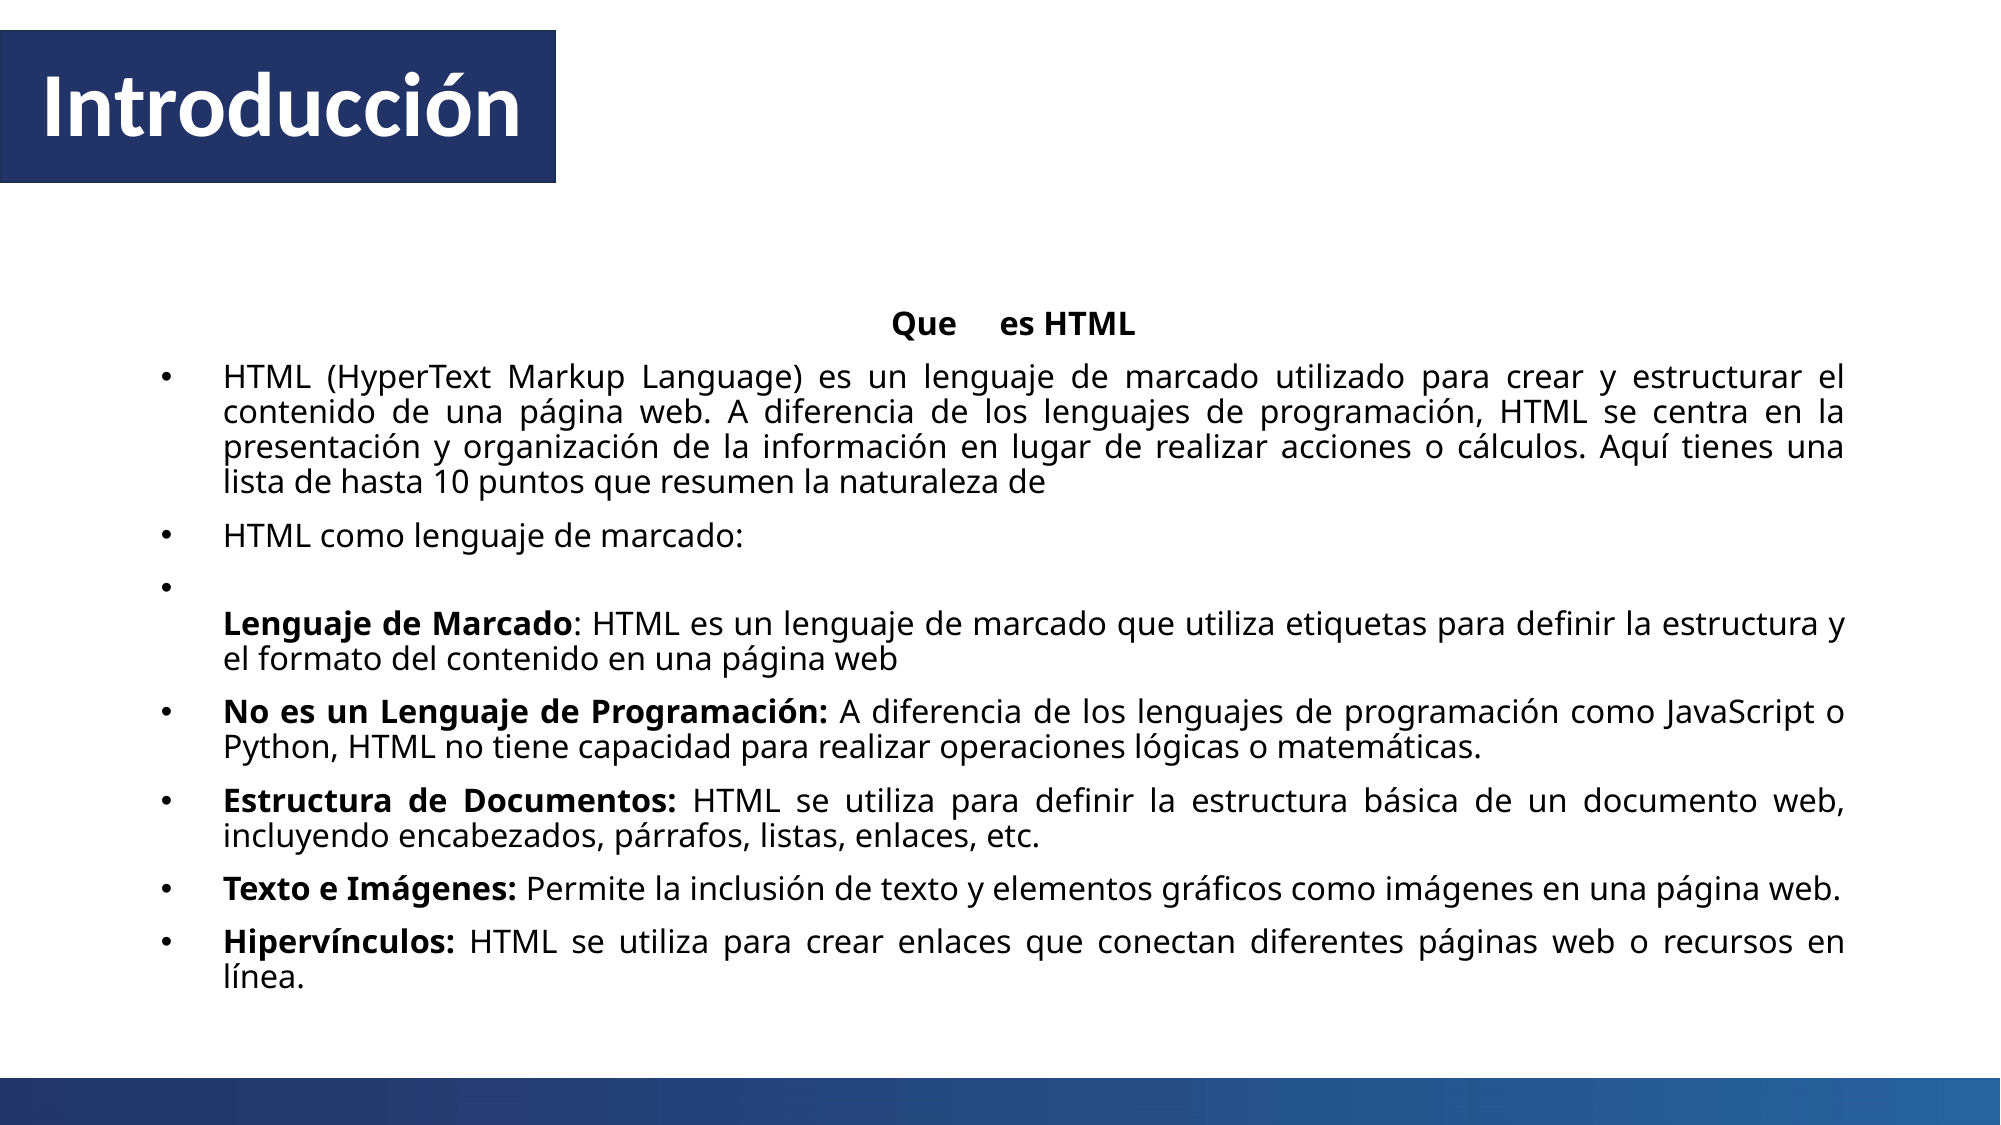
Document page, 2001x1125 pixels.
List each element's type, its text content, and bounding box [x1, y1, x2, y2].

text_box [0, 31, 556, 182]
picture [0, 1077, 2000, 1125]
list Que es HTML HTML (HyperText Markup Language) es un lenguaje de marcado utilizado para crear y estructurar el contenido de una página web. A diferencia de los lenguajes de programación, HTML se centra en la presentación y organización de la información en lugar de realizar acciones o cálculos. Aquí tienes una lista de hasta 10 puntos que resumen la naturaleza de HTML como lenguaje de marcado: Lenguaje de Marcado: HTML es un lenguaje de marcado que utiliza etiquetas para definir la estructura y el formato del contenido en una página web No es un Lenguaje de Programación: A diferencia de los lenguajes de programación como JavaScript o Python, HTML no tiene capacidad para realizar operaciones lógicas o matemáticas. Estructura de Documentos: HTML se utiliza para definir la estructura básica de un documento web, incluyendo encabezados, párrafos, listas, enlaces, etc. Texto e Imágenes: Permite la inclusión de texto y elementos gráficos como imágenes en una página web. Hipervínculos: HTML se utiliza para crear enlaces que conectan diferentes páginas web o recursos en línea. [137, 299, 1863, 1014]
title Introducción [26, 49, 541, 165]
